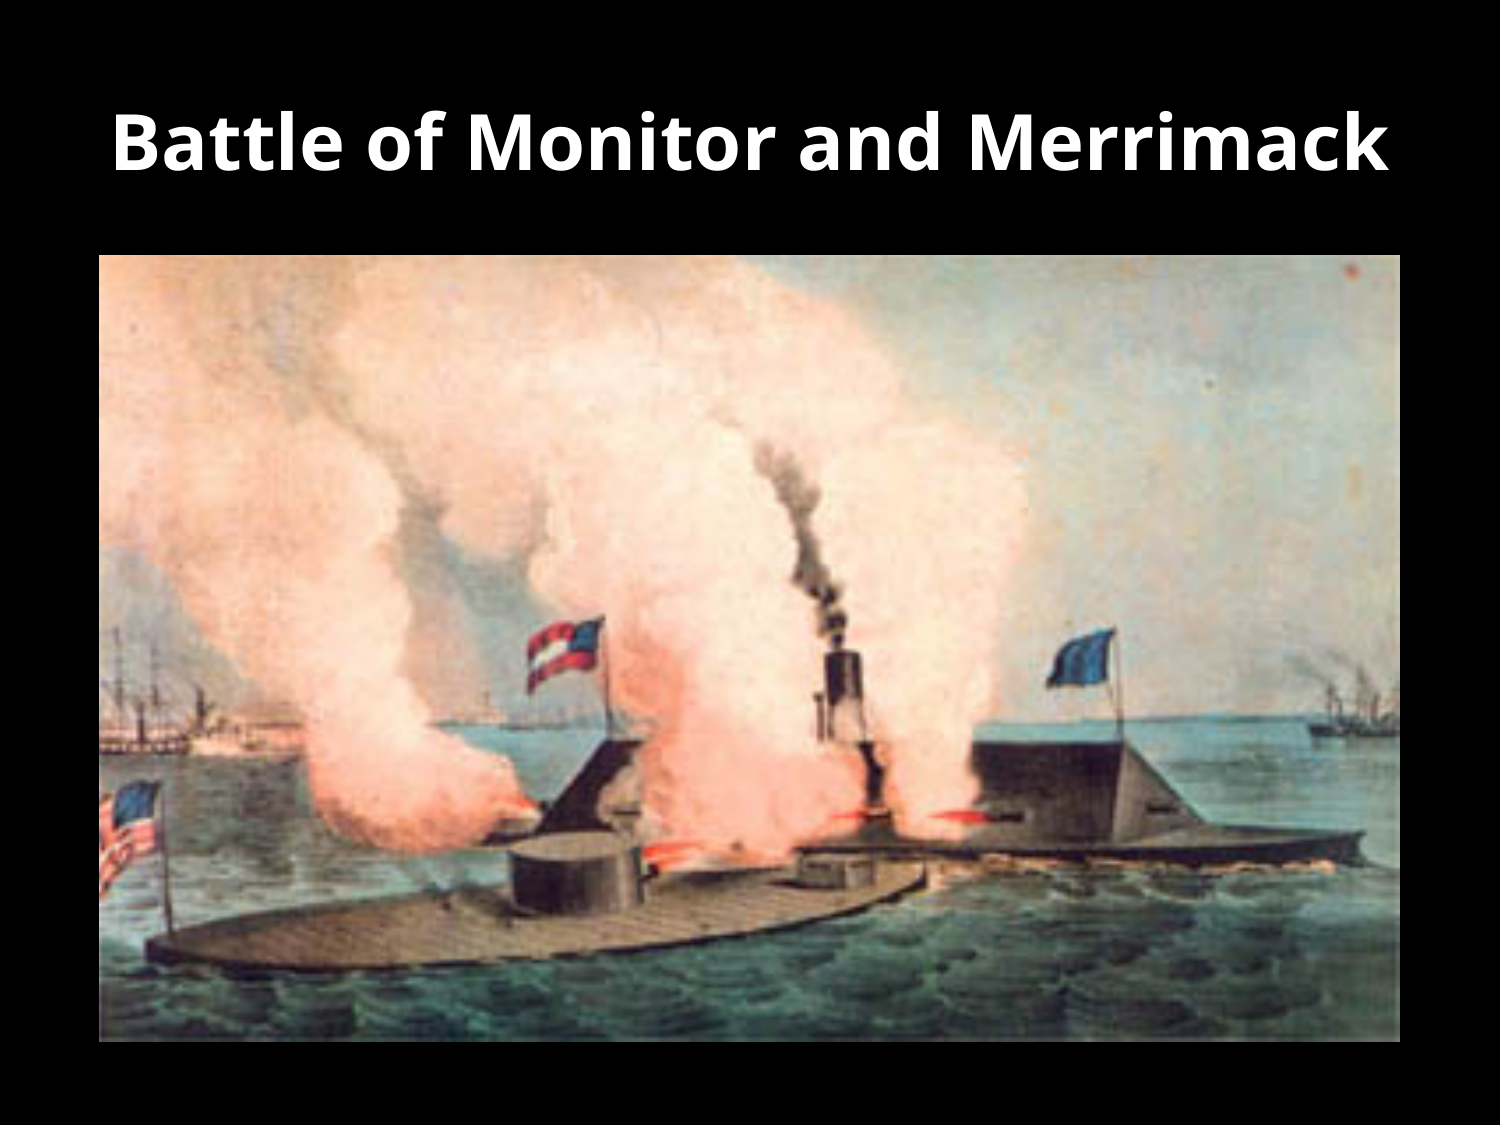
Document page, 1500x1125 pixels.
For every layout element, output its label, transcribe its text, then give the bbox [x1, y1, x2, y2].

title Battle of Monitor and Merrimack [75, 45, 1425, 233]
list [99, 255, 1401, 1042]
